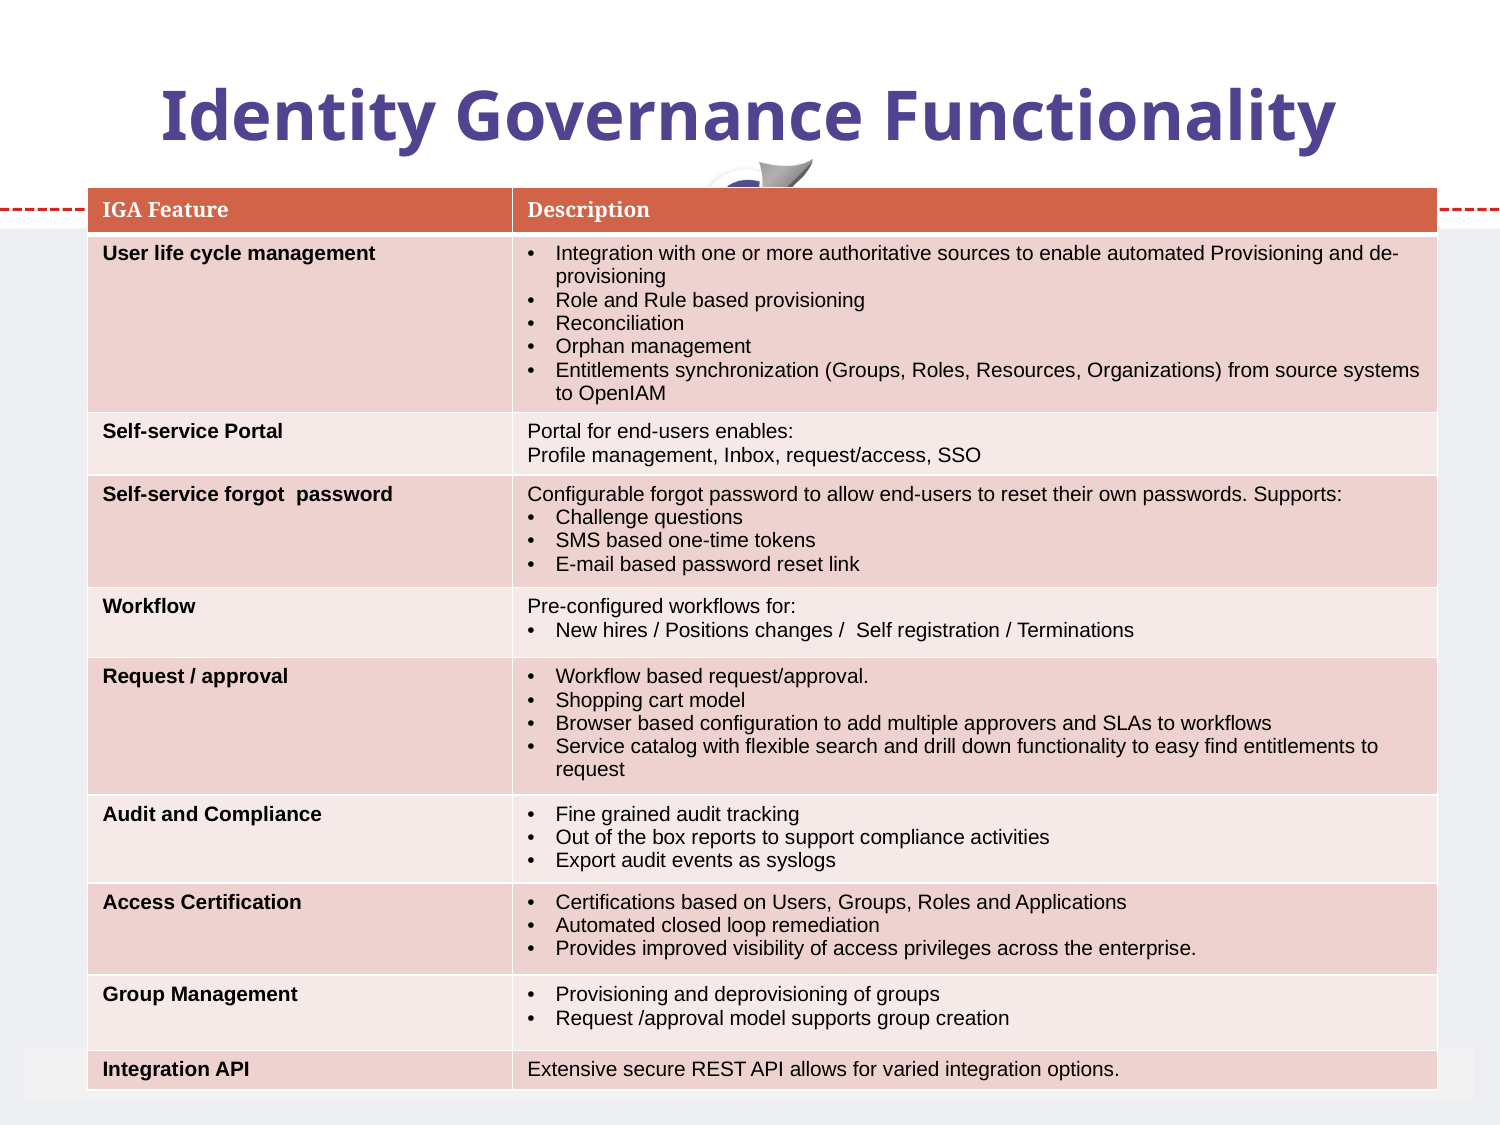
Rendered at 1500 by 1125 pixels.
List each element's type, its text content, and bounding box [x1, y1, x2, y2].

table_cell Audit and Compliance [88, 796, 512, 882]
table_cell Integration API [88, 1051, 512, 1089]
picture [712, 162, 813, 187]
table_cell User life cycle management [88, 237, 512, 412]
title Identity Governance Functionality [49, 37, 1450, 162]
table_cell Extensive secure REST API allows for varied integration options. [513, 1051, 1437, 1089]
table_cell Provisioning and deprovisioning of groups Request /approval model supports group creation [513, 976, 1437, 1050]
table_cell Certifications based on Users, Groups, Roles and Applications Automated closed loop remediation Provides improved visibility of access privileges across the enterprise. [513, 884, 1437, 974]
table_cell Workflow [88, 588, 512, 657]
table_cell Fine grained audit tracking Out of the box reports to support compliance activities Export audit events as syslogs [513, 796, 1437, 882]
table_cell Group Management [88, 976, 512, 1050]
table_cell Integration with one or more authoritative sources to enable automated Provisioning and de-provisioning Role and Rule based provisioning Reconciliation Orphan management Entitlements synchronization (Groups, Roles, Resources, Organizations) from source systems to OpenIAM [513, 237, 1437, 412]
table_cell Portal for end-users enables: Profile management, Inbox, request/access, SSO [513, 413, 1437, 474]
table_header IGA Feature [88, 188, 512, 232]
table_cell Pre-configured workflows for: New hires / Positions changes / Self registration / Terminations [513, 588, 1437, 657]
table_cell Self-service forgot password [88, 476, 512, 587]
table_cell Configurable forgot password to allow end-users to reset their own passwords. Supports: Challenge questions SMS based one-time tokens E-mail based password reset link [513, 476, 1437, 587]
table_cell Self-service Portal [88, 413, 512, 474]
table_cell Workflow based request/approval. Shopping cart model Browser based configuration to add multiple approvers and SLAs to workflows Service catalog with flexible search and drill down functionality to easy find entitlements to request [513, 658, 1437, 794]
table_cell Request / approval [88, 658, 512, 794]
table_header Description [513, 188, 1437, 232]
table_cell Access Certification [88, 884, 512, 974]
